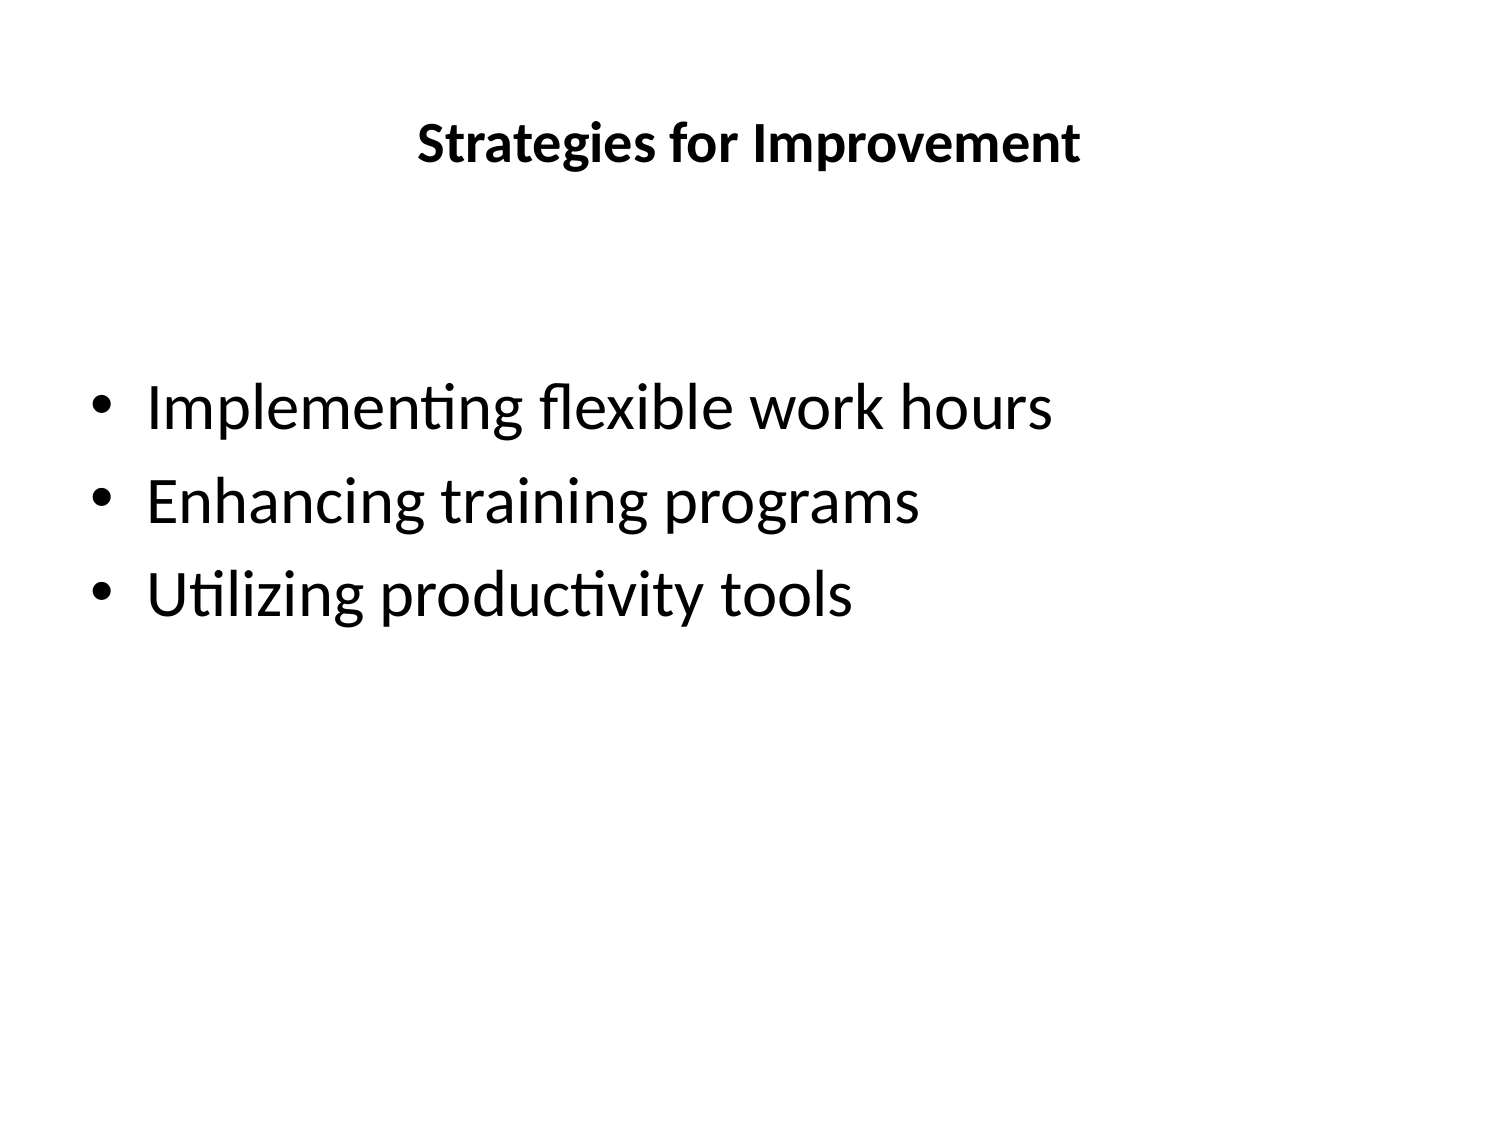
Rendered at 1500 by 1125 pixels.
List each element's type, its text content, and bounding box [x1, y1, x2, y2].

title Strategies for Improvement [75, 45, 1425, 233]
list Implementing flexible work hours Enhancing training programs Utilizing productivity tools [75, 262, 1425, 1005]
